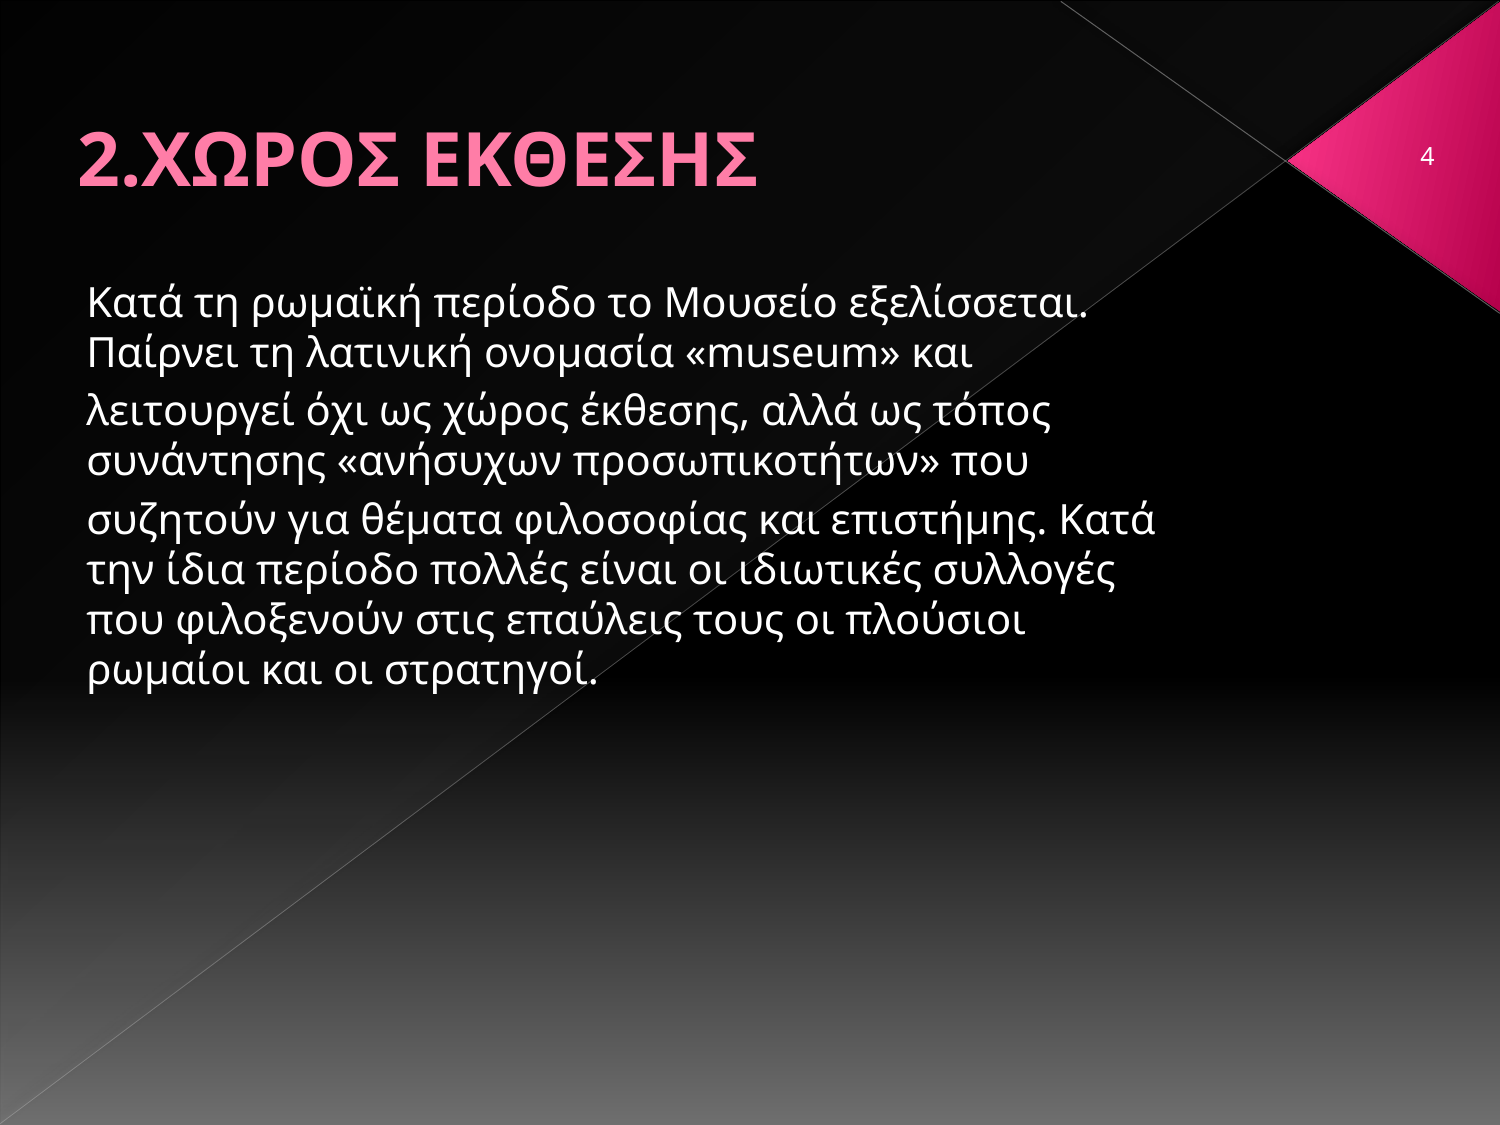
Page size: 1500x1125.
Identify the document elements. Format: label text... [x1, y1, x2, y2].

title 2.ΧΩΡΟΣ ΕΚΘΕΣΗΣ [62, 44, 1250, 268]
slide_number 4 [1386, 132, 1469, 183]
list Κατά τη ρωμαϊκή περίοδο το Μουσείο εξελίσσεται. Παίρνει τη λατινική ονομασία «museum» και λειτουργεί όχι ως χώρος έκθεσης, αλλά ως τόπος συνάντησης «ανήσυχων προσωπικοτήτων» που συζητούν για θέματα φιλοσοφίας και επιστήμης. Κατά την ίδια περίοδο πολλές είναι οι ιδιωτικές συλλογές που φιλοξενούν στις επαύλεις τους οι πλούσιοι ρωμαίοι και οι στρατηγοί. [62, 267, 1172, 1055]
